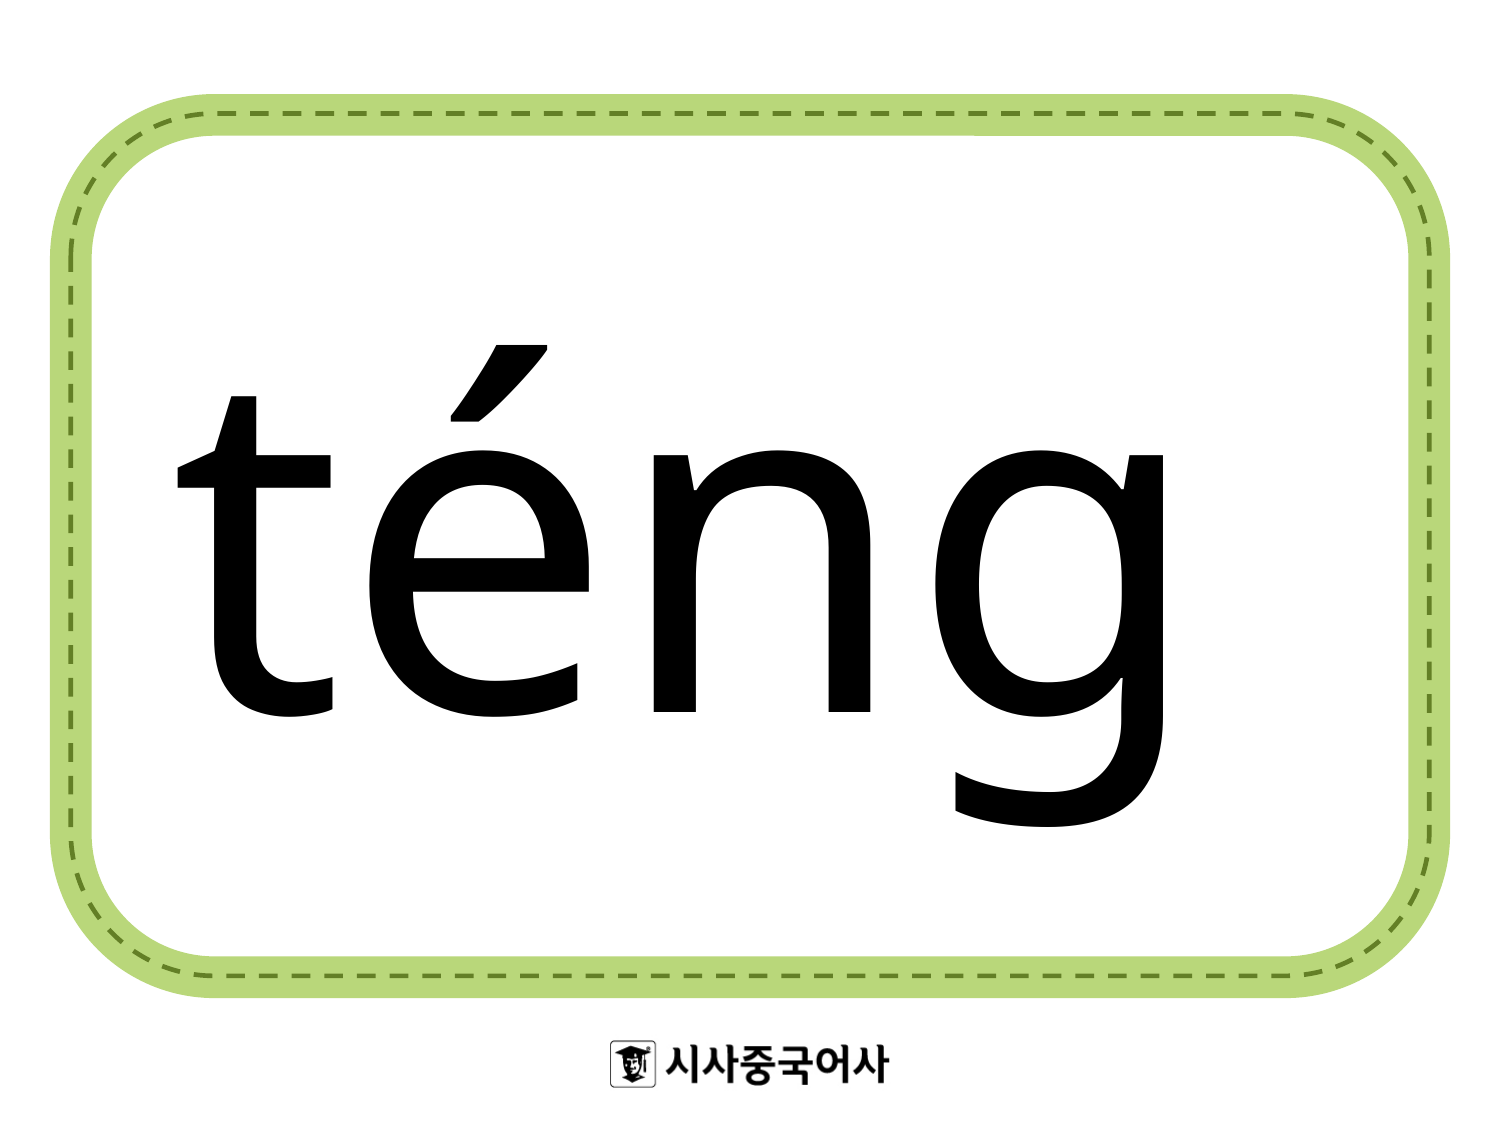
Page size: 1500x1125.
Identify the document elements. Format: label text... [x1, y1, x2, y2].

picture [602, 1034, 898, 1094]
text_box téng [145, 189, 1354, 853]
